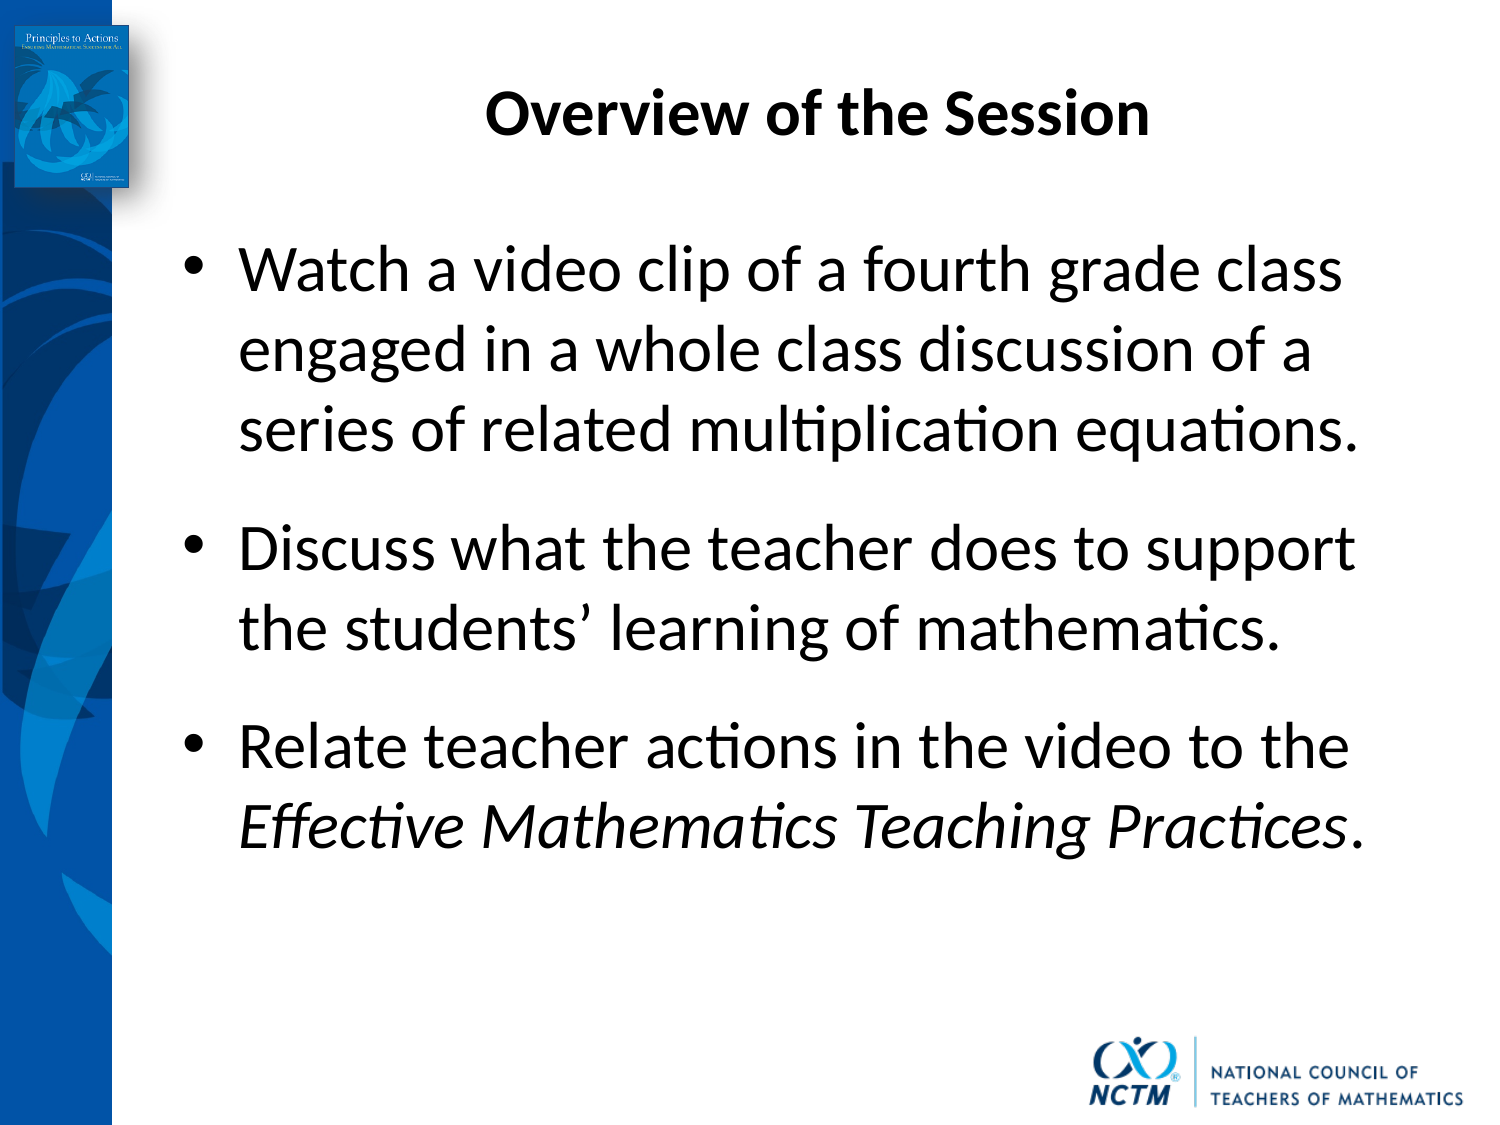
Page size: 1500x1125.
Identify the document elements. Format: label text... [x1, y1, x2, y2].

picture [15, 26, 128, 187]
list Watch a video clip of a fourth grade class engaged in a whole class discussion of a series of related multiplication equations. Discuss what the teacher does to support the students’ learning of mathematics. Relate teacher actions in the video to the Effective Mathematics Teaching Practices. [167, 217, 1470, 1005]
title Overview of the Session [167, 45, 1470, 173]
picture [0, 0, 112, 1125]
